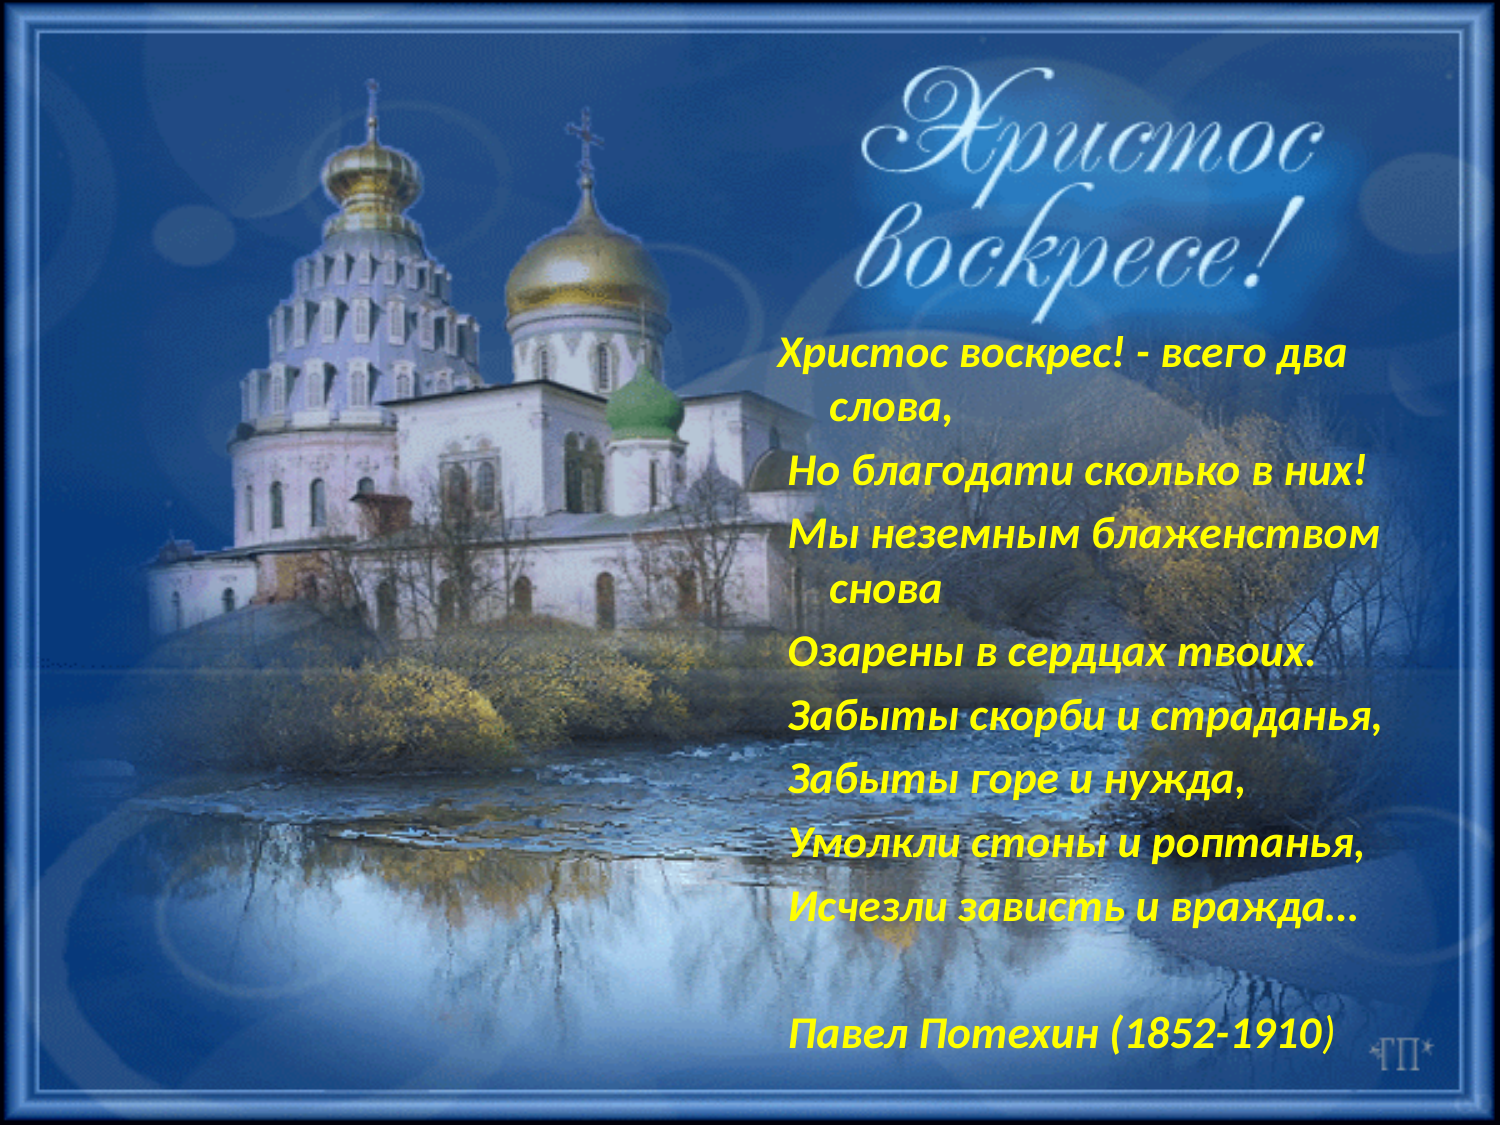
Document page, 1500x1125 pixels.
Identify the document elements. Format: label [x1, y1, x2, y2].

list [0, 0, 1500, 1125]
